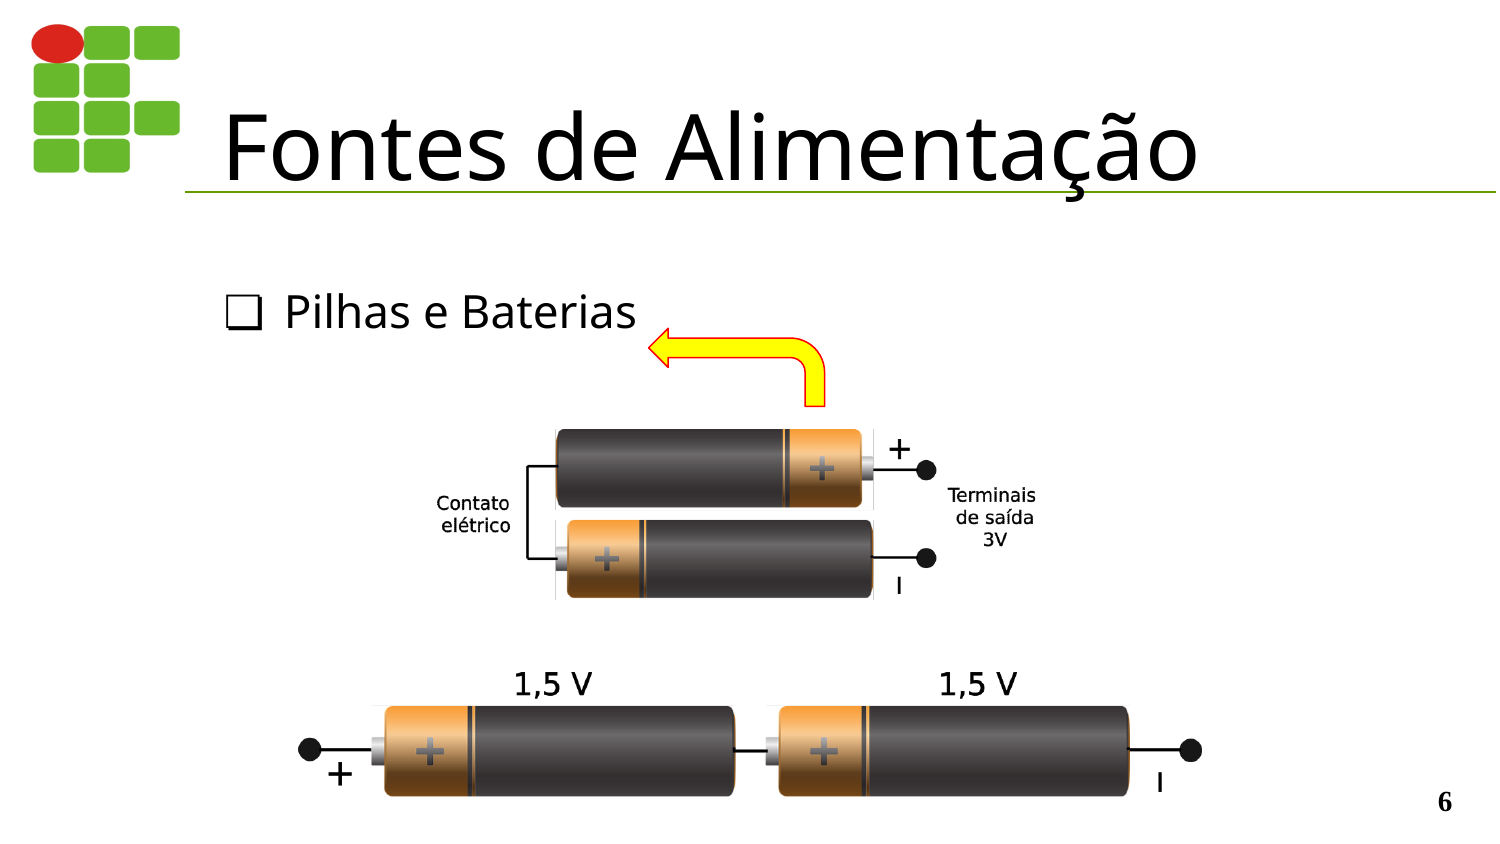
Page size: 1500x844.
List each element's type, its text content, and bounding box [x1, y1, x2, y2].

picture [29, 23, 182, 174]
text_box [648, 328, 825, 407]
picture [437, 429, 1037, 601]
picture [298, 672, 1202, 799]
title Fontes de Alimentação [206, 26, 1468, 207]
text_box ‹#› [1155, 768, 1468, 825]
list Pilhas e Baterias [193, 248, 1469, 327]
